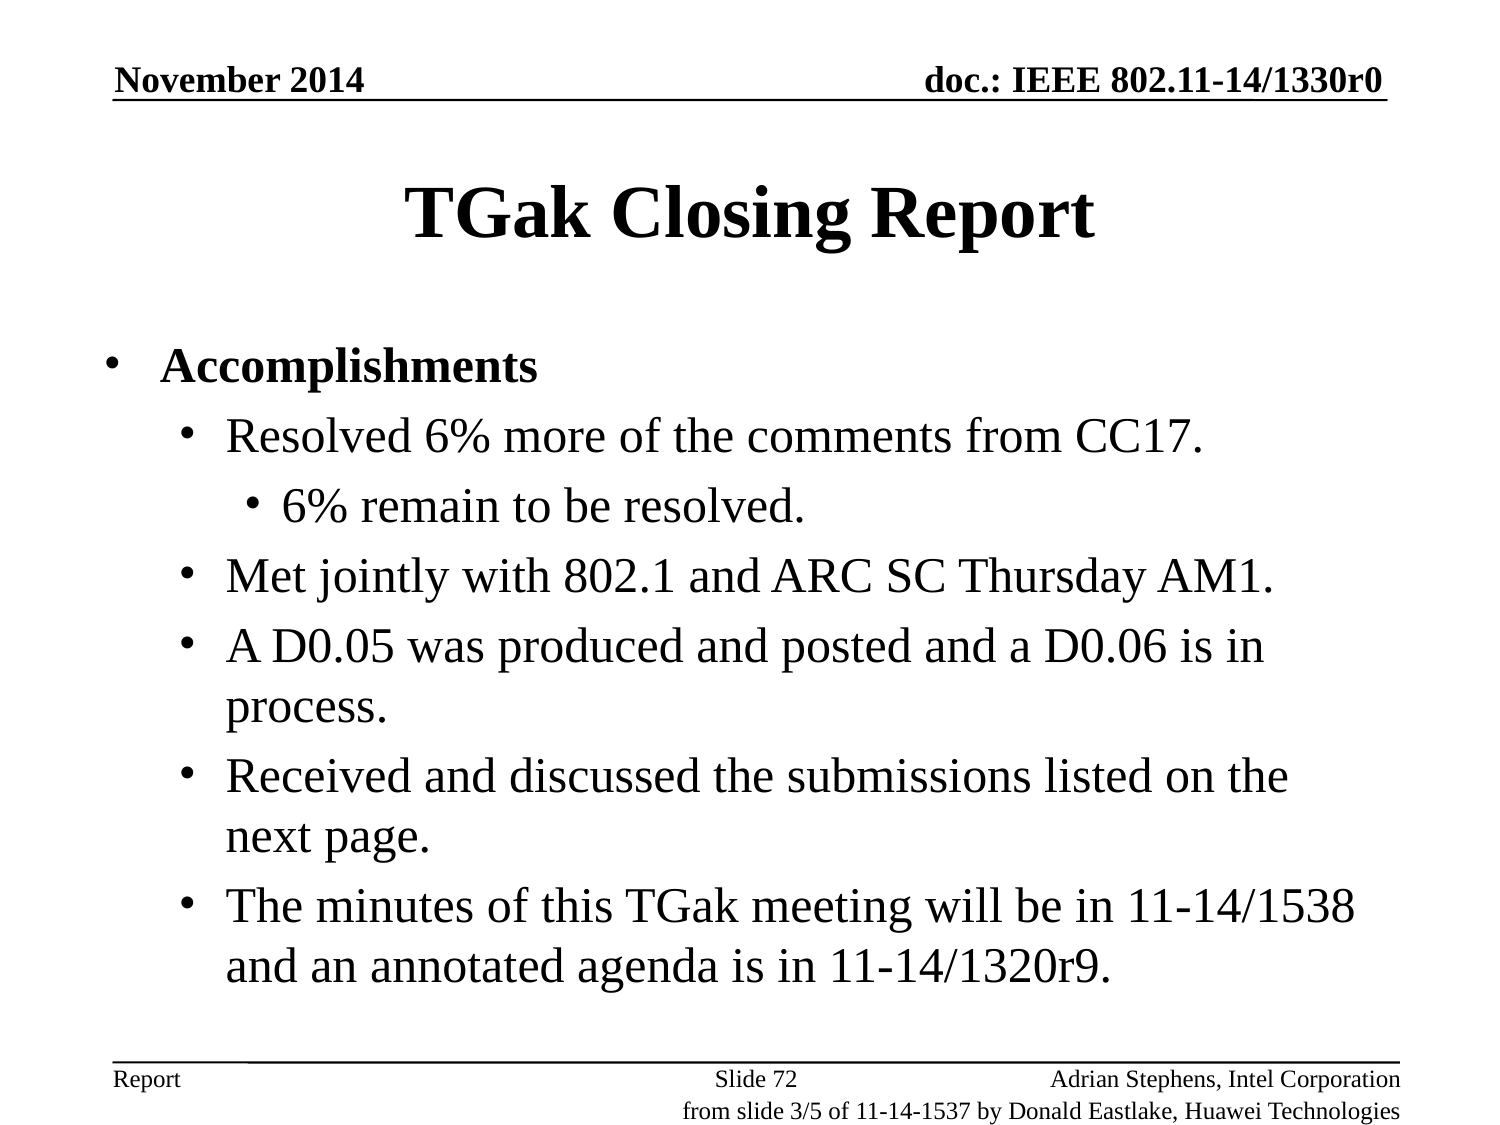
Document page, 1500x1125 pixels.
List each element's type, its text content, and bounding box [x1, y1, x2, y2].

footer Adrian Stephens, Intel Corporation [915, 1061, 1402, 1087]
title TGak Closing Report [112, 112, 1388, 303]
slide_number Slide 72 [712, 1061, 800, 1087]
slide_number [114, 54, 374, 101]
list Accomplishments Resolved 6% more of the comments from CC17. 6% remain to be resolved. Met jointly with 802.1 and ARC SC Thursday AM1. A D0.05 was produced and posted and a D0.06 is in process. Received and discussed the submissions listed on the next page. The minutes of this TGak meeting will be in 11-14/1538 and an annotated agenda is in 11-14/1320r9. [88, 324, 1388, 1059]
text_box from slide 3/5 of 11-14-1537 by Donald Eastlake, Huawei Technologies [343, 1087, 1417, 1125]
